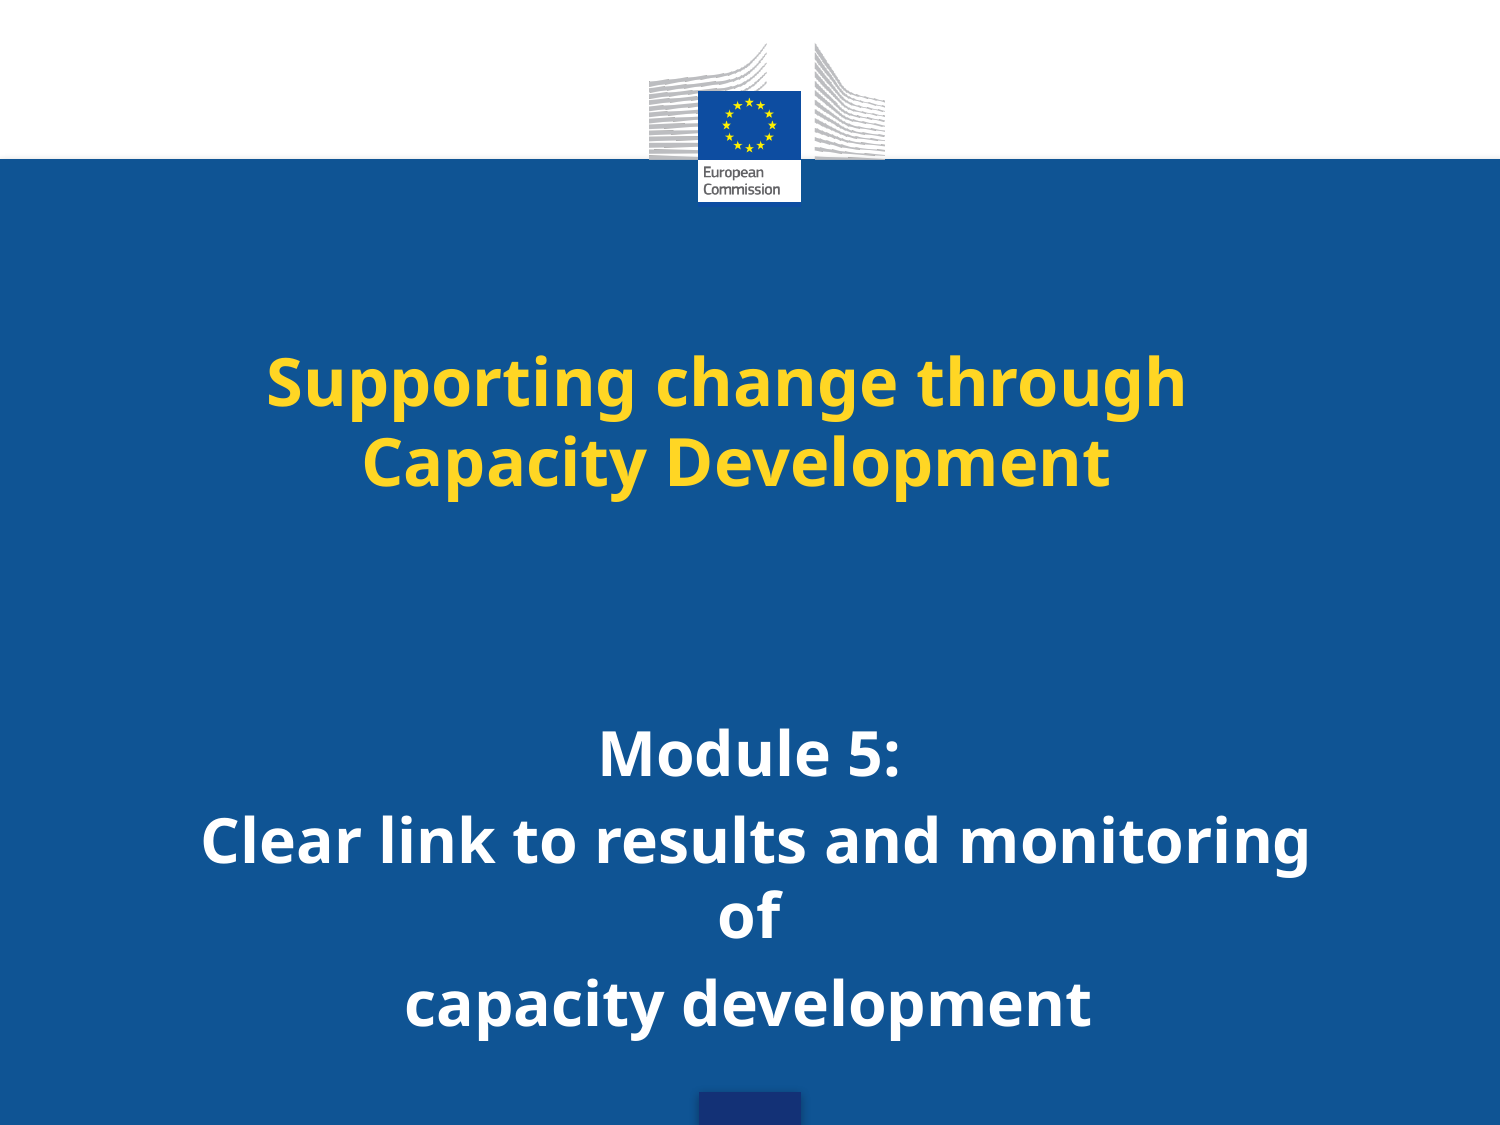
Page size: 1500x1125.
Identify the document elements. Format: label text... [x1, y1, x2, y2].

text_box Module 5: Clear link to results and monitoring of capacity development [175, 706, 1339, 908]
title Supporting change through Capacity Development [230, 355, 1243, 485]
